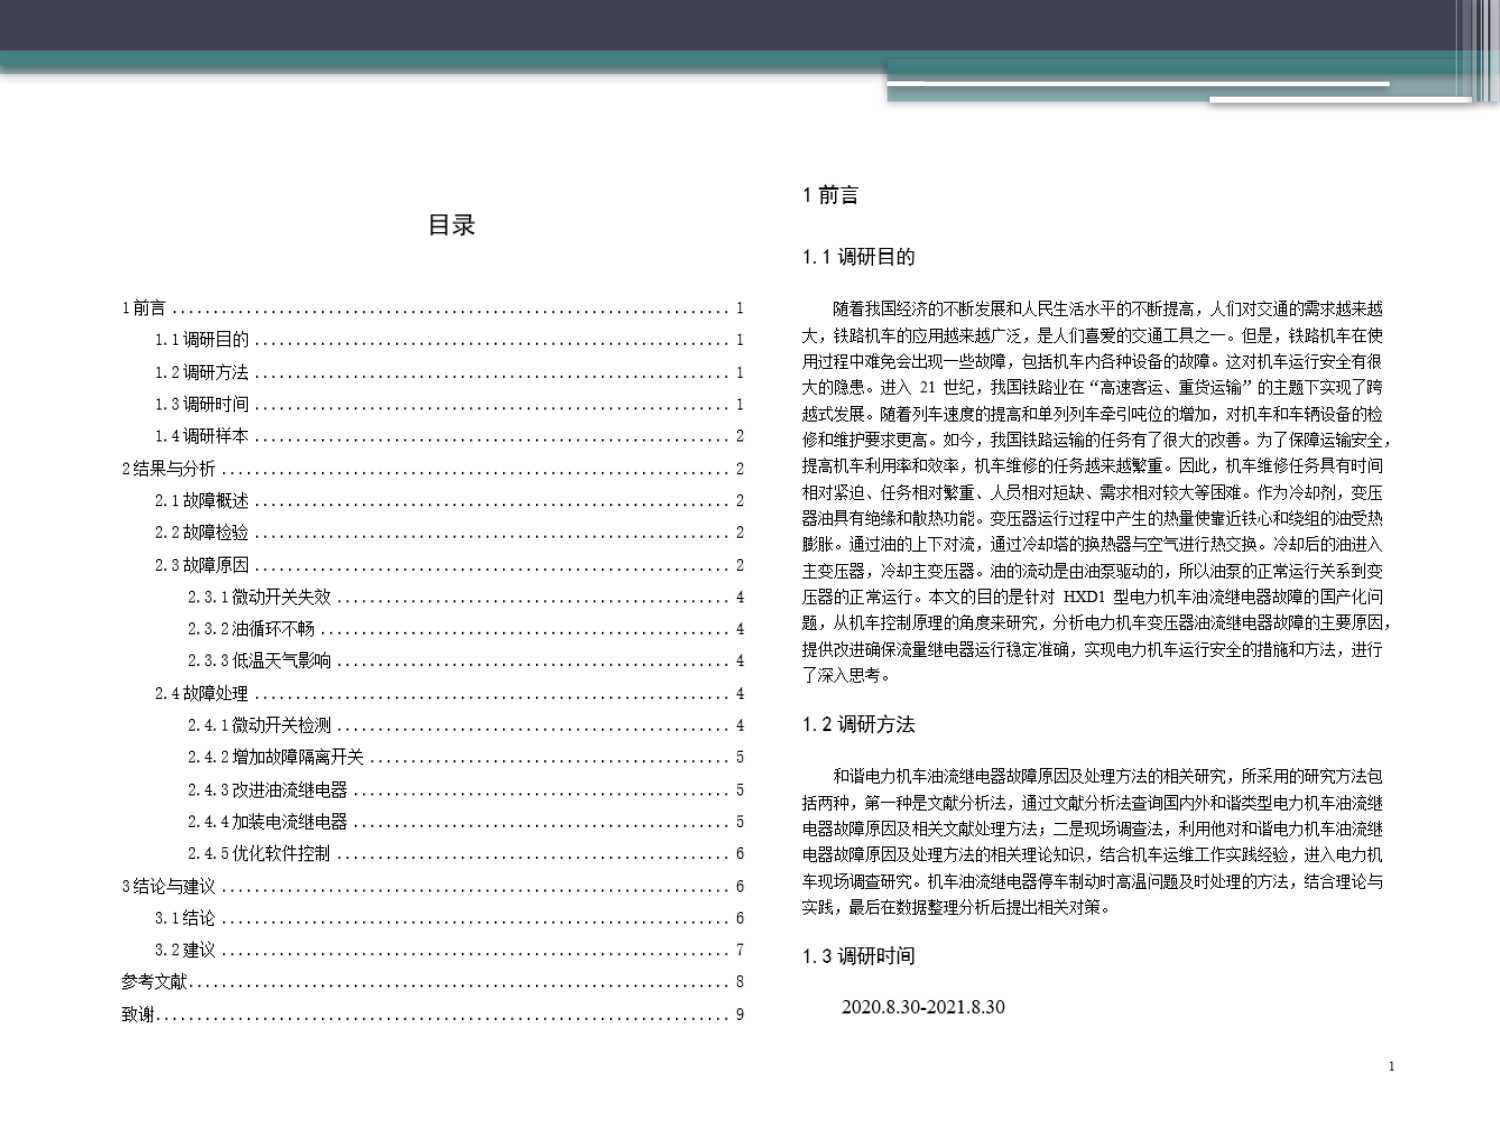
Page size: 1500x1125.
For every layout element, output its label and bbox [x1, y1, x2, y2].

picture [88, 165, 1438, 1092]
